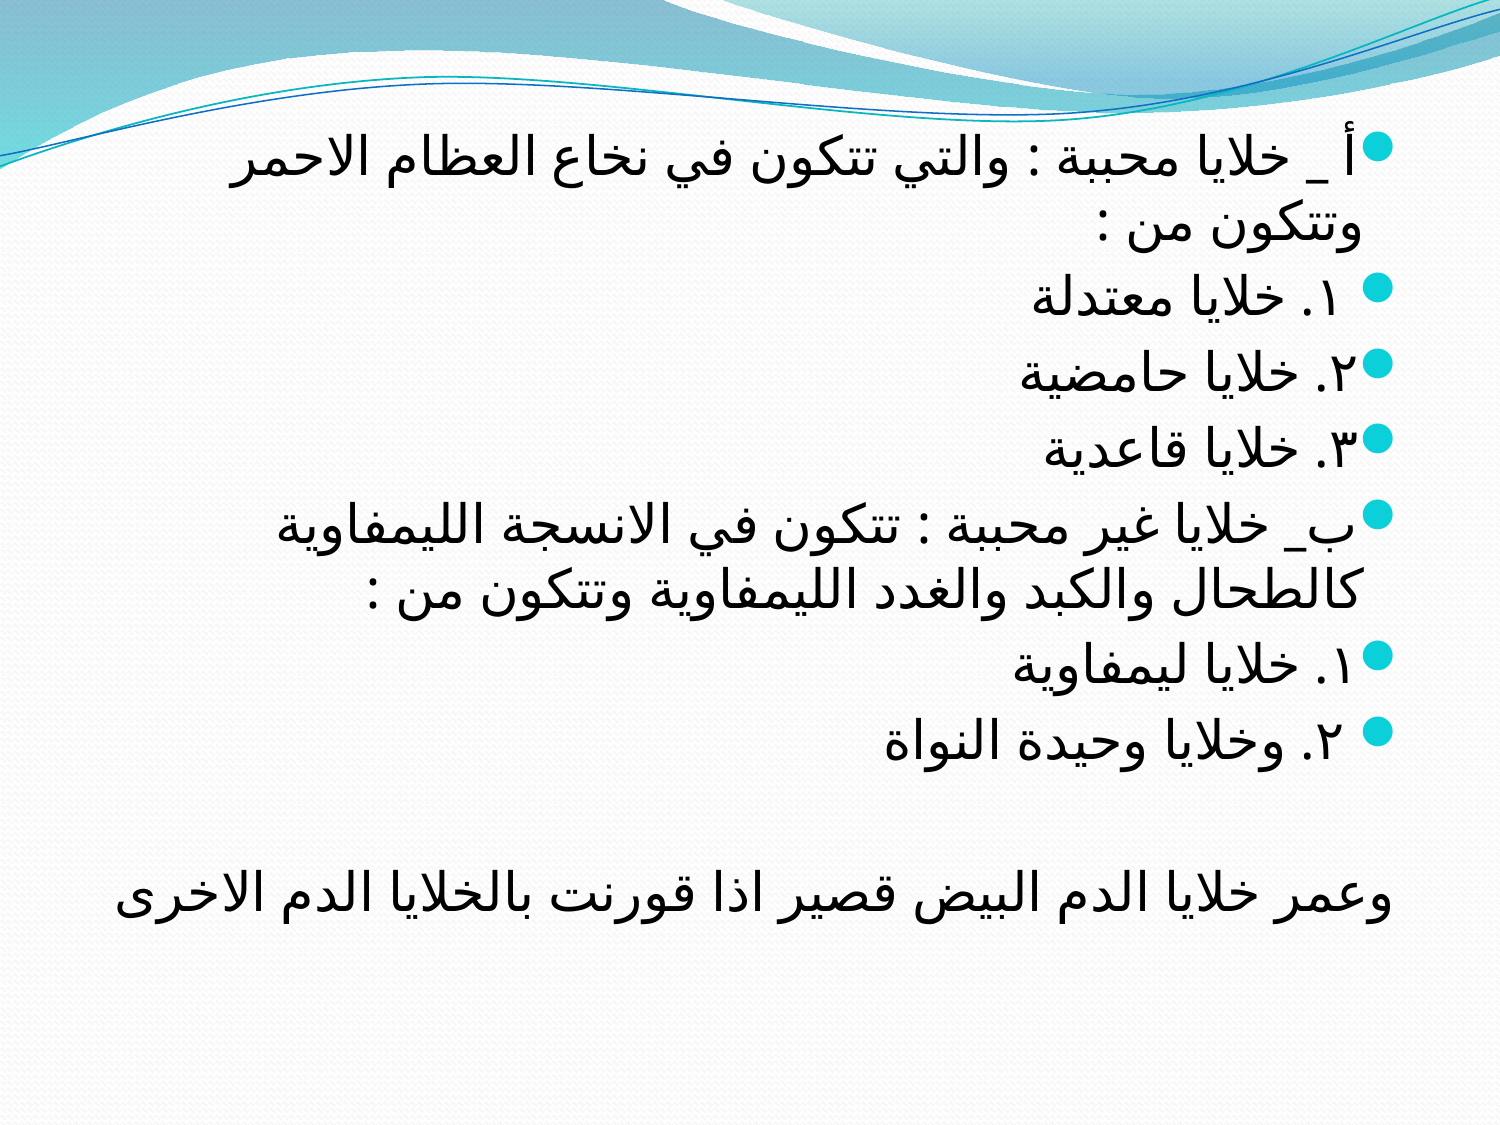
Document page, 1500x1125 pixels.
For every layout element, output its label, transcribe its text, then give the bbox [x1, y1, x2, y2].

title [75, 108, 1046, 113]
list أ _ خلايا محببة : والتي تتكون في نخاع العظام الاحمر وتتكون من : ١. خلايا معتدلة ٢. خلايا حامضية ٣. خلايا قاعدية ب_ خلايا غير محببة : تتكون في الانسجة الليمفاوية كالطحال والكبد والغدد الليمفاوية وتتكون من : ١. خلايا ليمفاوية ٢. وخلايا وحيدة النواة وعمر خلايا الدم البيض قصير اذا قورنت بالخلايا الدم الاخرى [75, 113, 1425, 1038]
